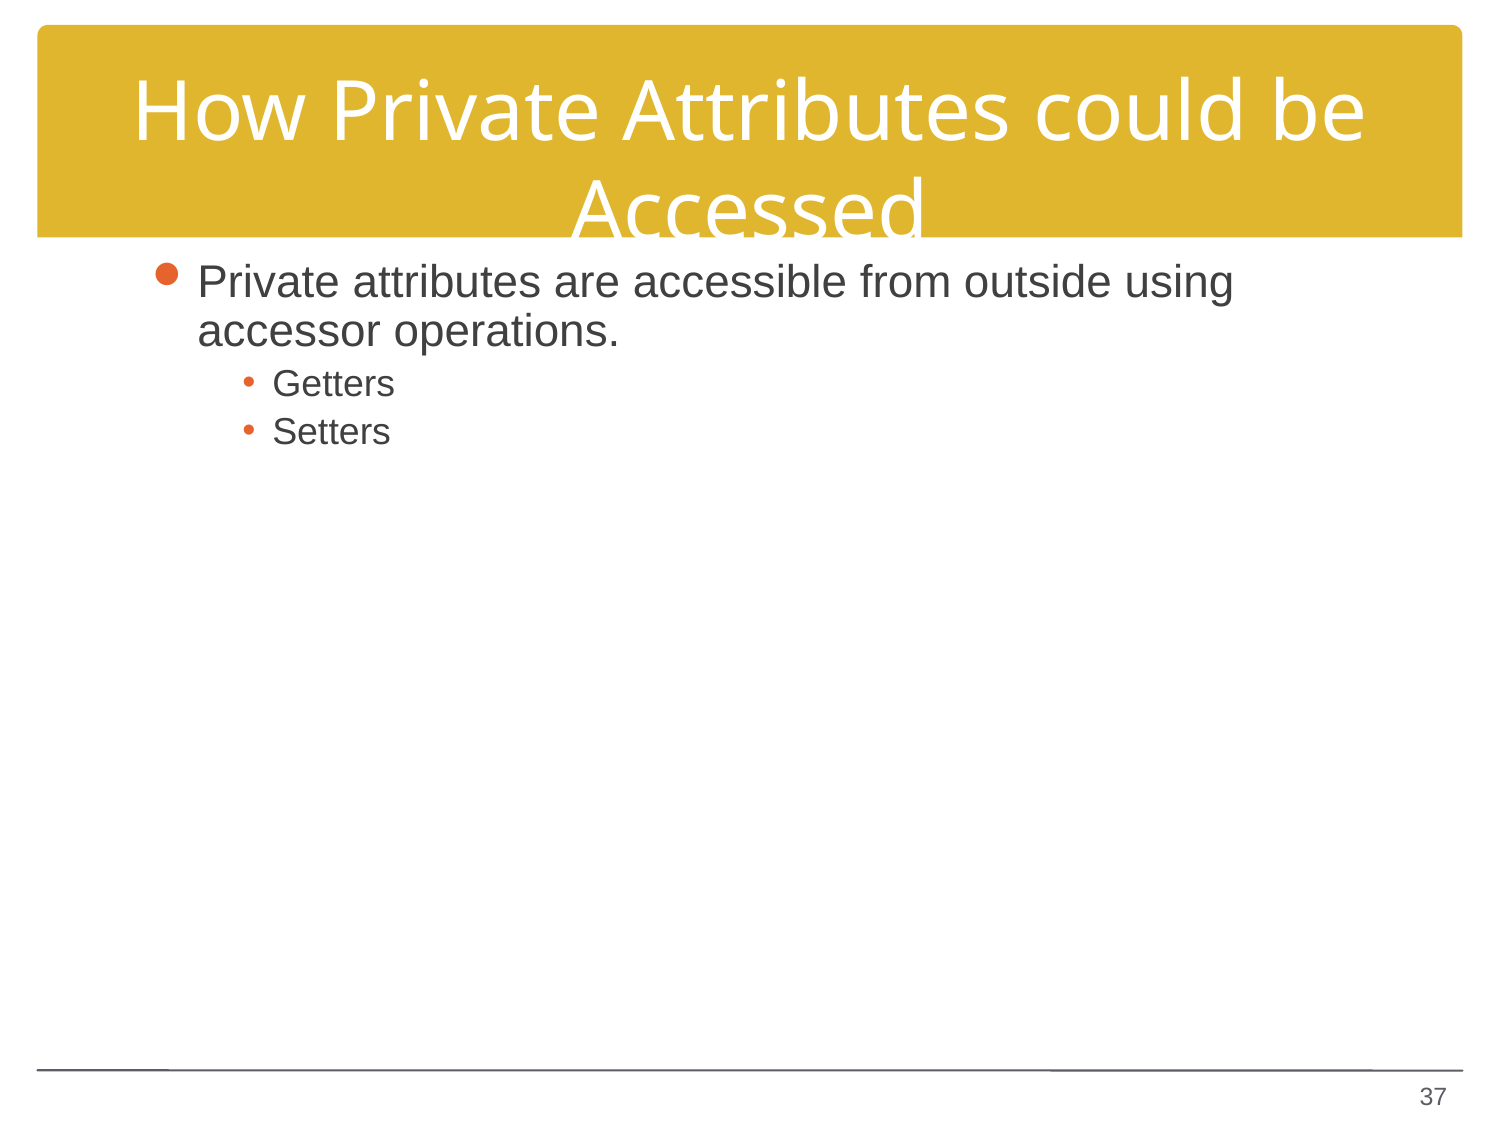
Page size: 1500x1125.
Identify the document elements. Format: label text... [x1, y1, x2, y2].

slide_number 37 [1112, 1069, 1463, 1123]
list Private attributes are accessible from outside using accessor operations. Getters Setters [137, 249, 1413, 1063]
title How Private Attributes could be Accessed [74, 82, 1426, 233]
